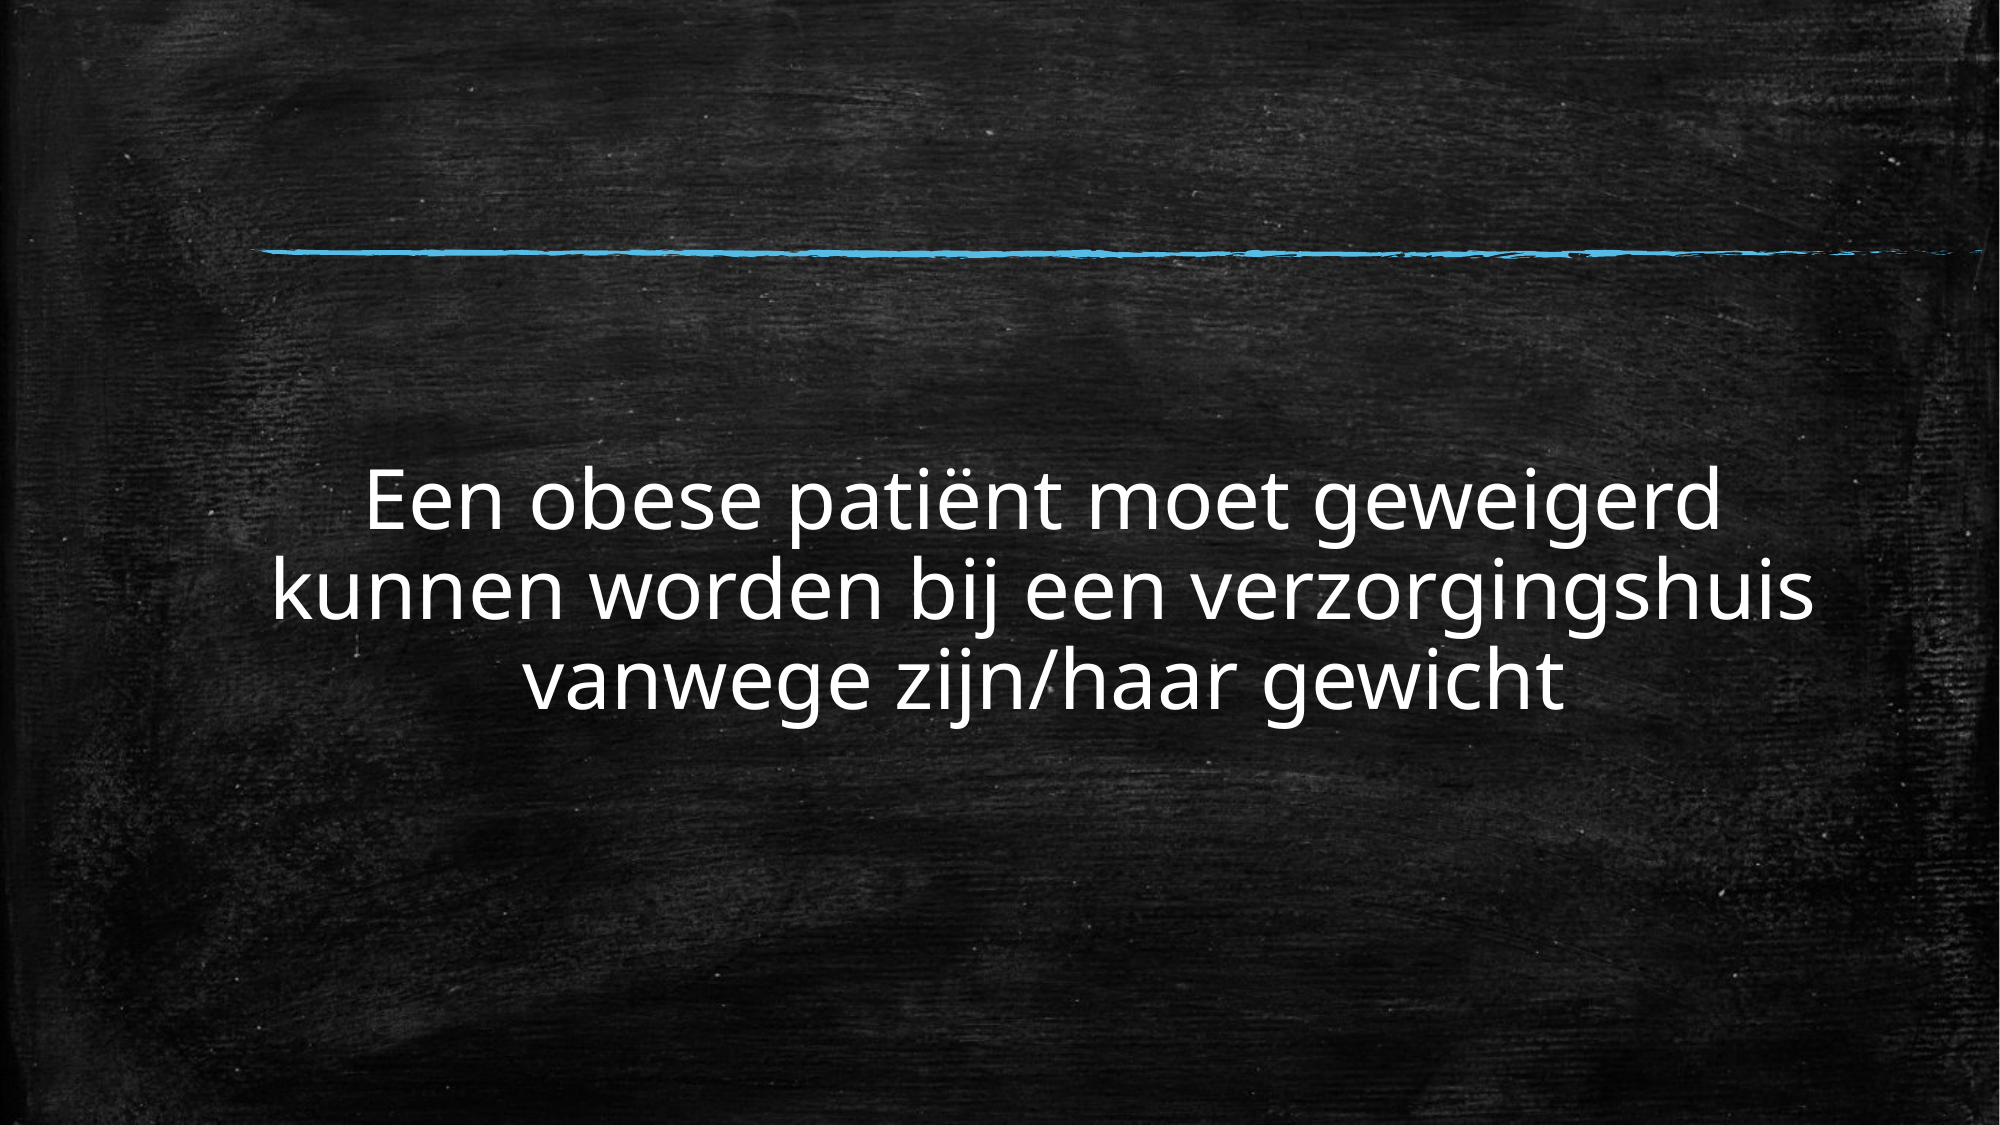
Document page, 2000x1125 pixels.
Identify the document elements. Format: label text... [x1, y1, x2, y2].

list Een obese patiënt moet geweigerd kunnen worden bij een verzorgingshuis vanwege zijn/haar gewicht [249, 312, 1839, 1013]
